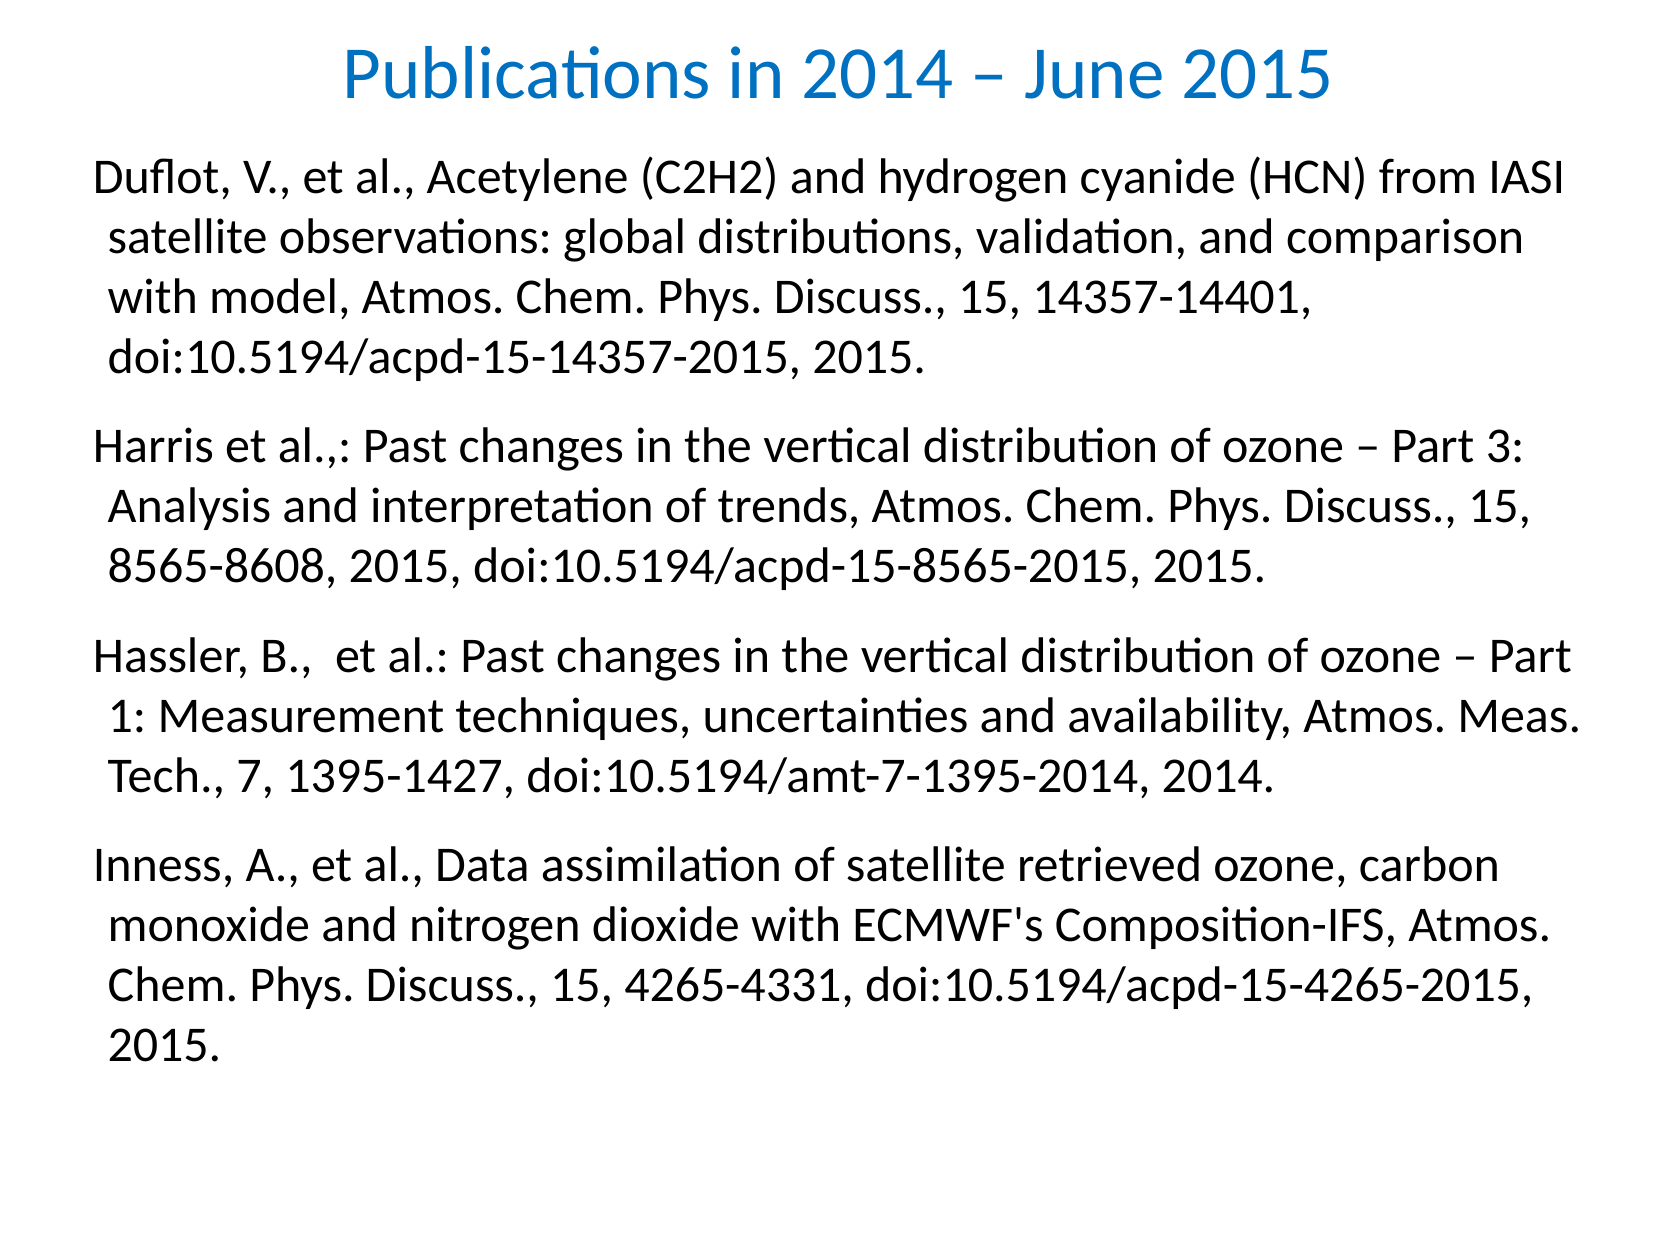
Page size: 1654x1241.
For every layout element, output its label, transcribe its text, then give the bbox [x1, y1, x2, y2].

text_box Publications in 2014 – June 2015 [70, 29, 1607, 109]
list Duflot, V., et al., Acetylene (C2H2) and hydrogen cyanide (HCN) from IASI satellite observations: global distributions, validation, and comparison with model, Atmos. Chem. Phys. Discuss., 15, 14357-14401, doi:10.5194/acpd-15-14357-2015, 2015. Harris et al.,: Past changes in the vertical distribution of ozone – Part 3: Analysis and interpretation of trends, Atmos. Chem. Phys. Discuss., 15, 8565-8608, 2015, doi:10.5194/acpd-15-8565-2015, 2015. Hassler, B., et al.: Past changes in the vertical distribution of ozone – Part 1: Measurement techniques, uncertainties and availability, Atmos. Meas. Tech., 7, 1395-1427, doi:10.5194/amt-7-1395-2014, 2014. Inness, A., et al., Data assimilation of satellite retrieved ozone, carbon monoxide and nitrogen dioxide with ECMWF's Composition-IFS, Atmos. Chem. Phys. Discuss., 15, 4265-4331, doi:10.5194/acpd-15-4265-2015, 2015. [75, 135, 1607, 1199]
